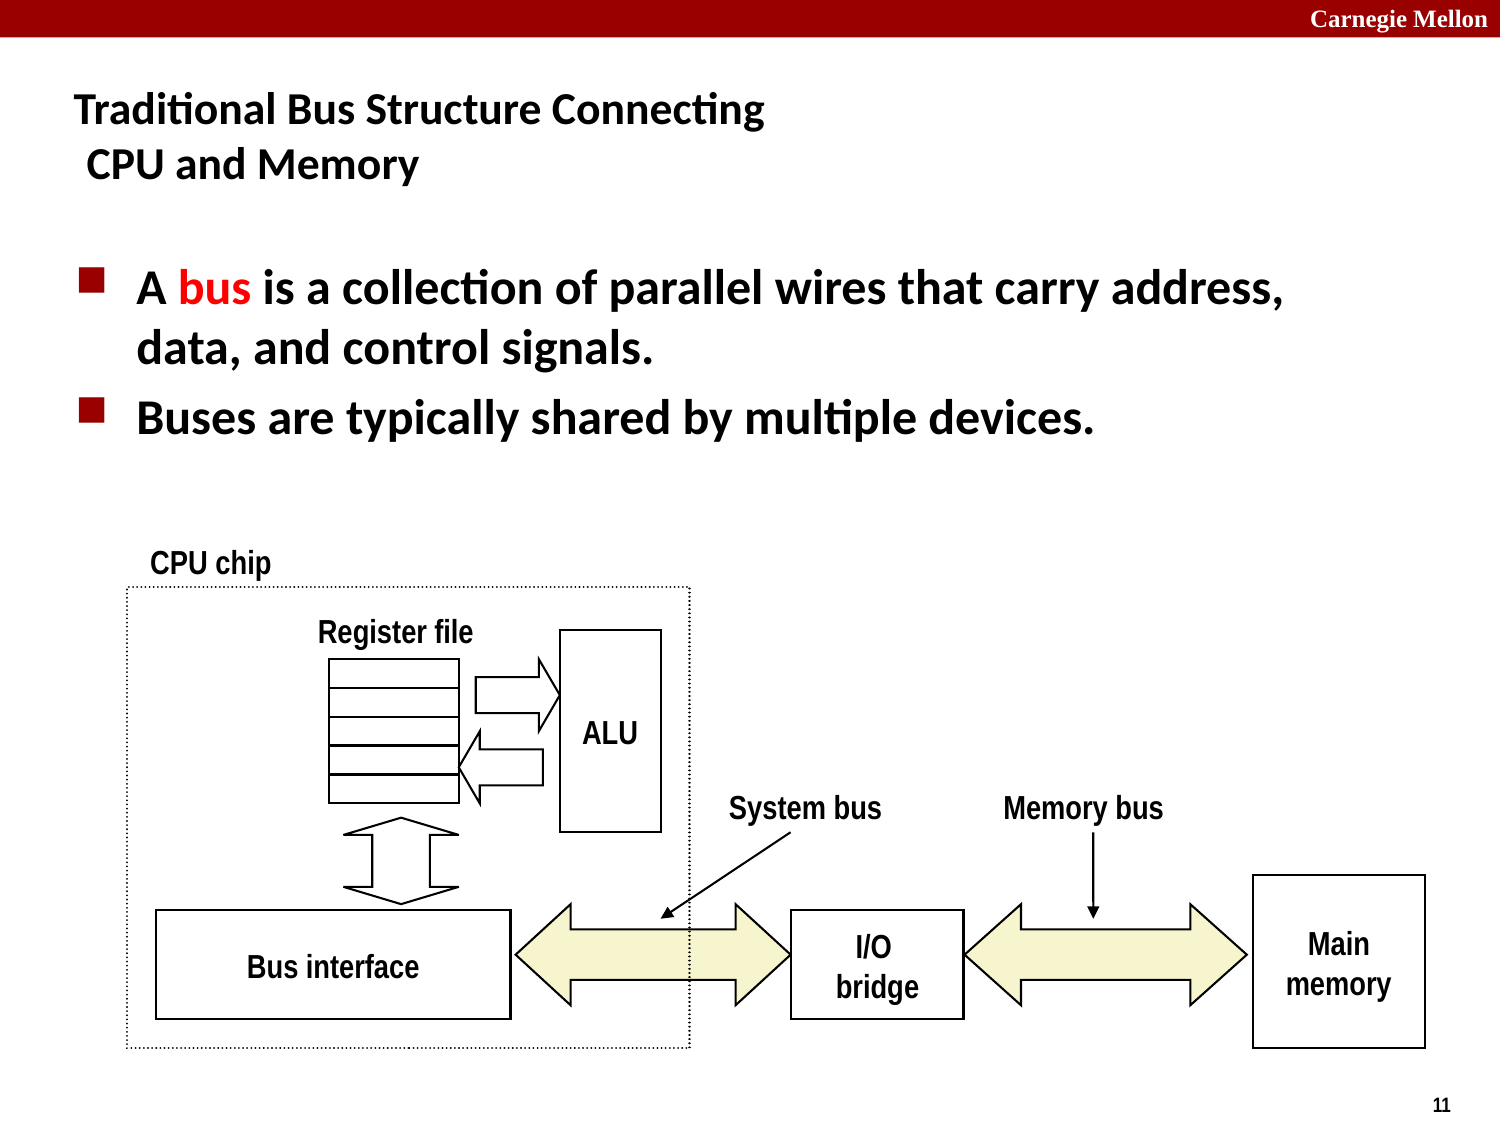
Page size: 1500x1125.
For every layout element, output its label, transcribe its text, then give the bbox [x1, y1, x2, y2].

text_box I/O bridge [791, 910, 964, 1020]
text_box [690, 904, 791, 1006]
text_box [127, 586, 690, 1049]
text_box Memory bus [988, 778, 1180, 834]
text_box [660, 832, 791, 919]
text_box [964, 904, 1247, 1006]
text_box CPU chip [135, 533, 287, 589]
title Traditional Bus Structure Connecting CPU and Memory [58, 71, 1500, 197]
list A bus is a collection of parallel wires that carry address, data, and control signals. Buses are typically shared by multiple devices. [64, 246, 1361, 1063]
text_box [1087, 832, 1100, 919]
text_box Main memory [1252, 875, 1425, 1049]
text_box System bus [714, 778, 898, 834]
